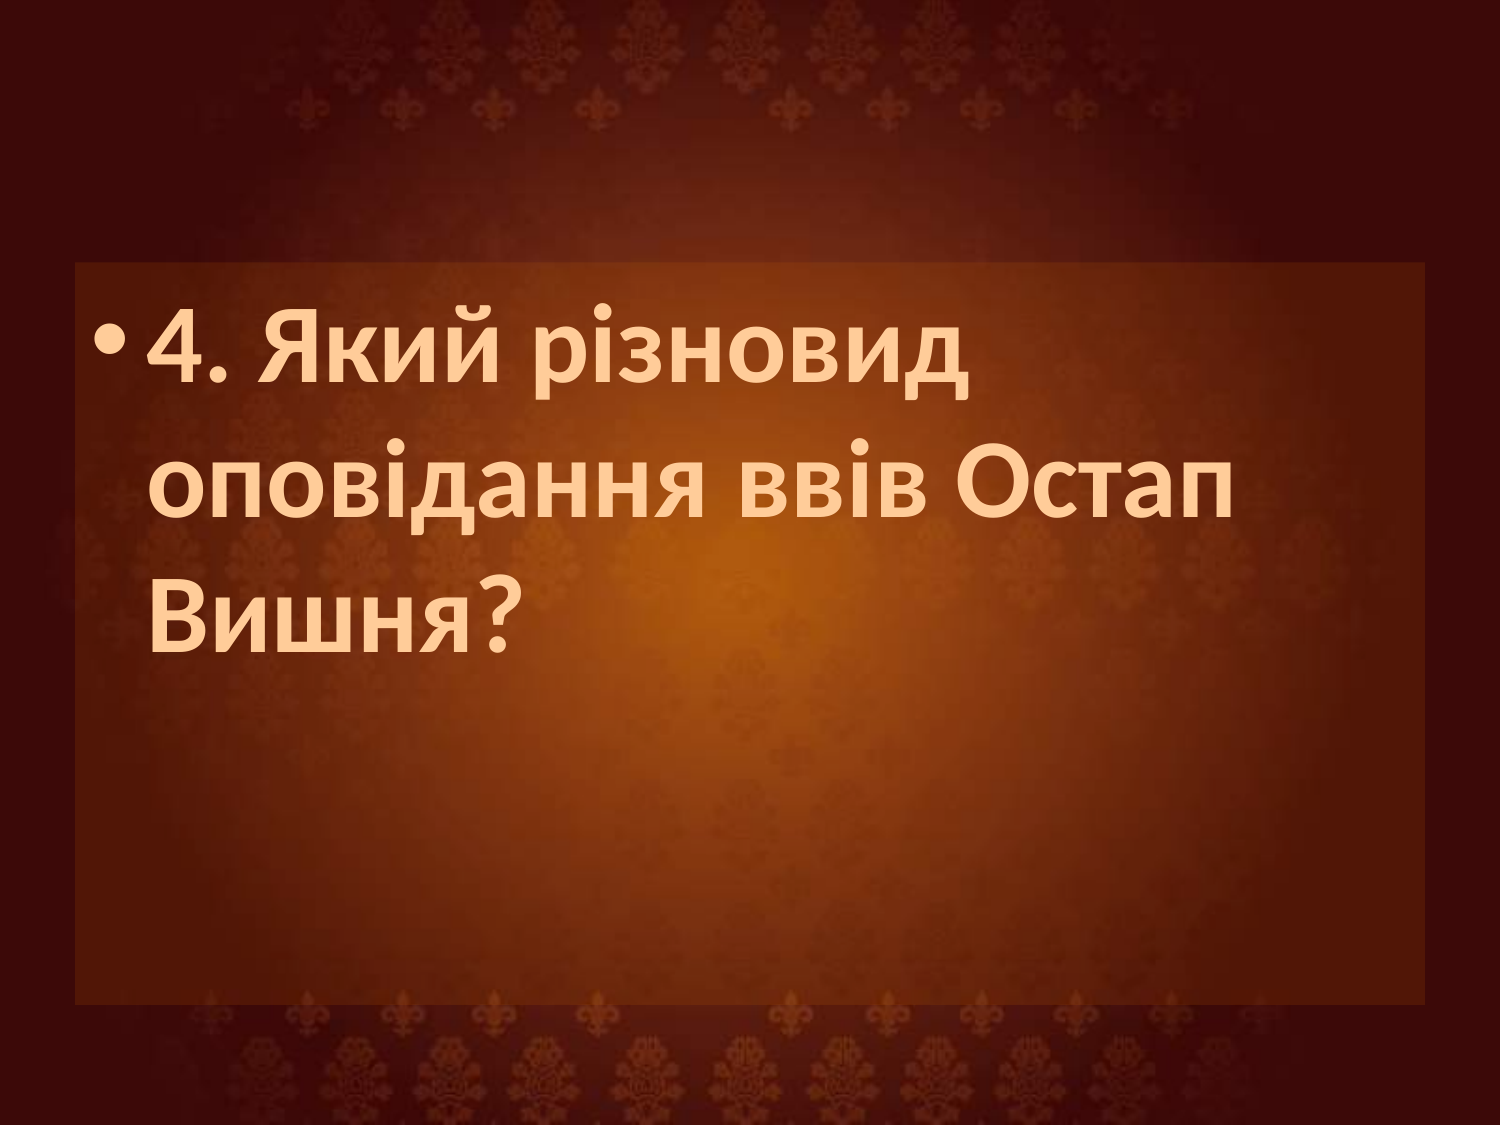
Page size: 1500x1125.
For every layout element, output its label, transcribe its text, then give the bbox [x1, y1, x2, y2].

list 4. Який різновид оповідання ввів Остап Вишня? [74, 262, 1426, 1006]
picture [0, 0, 1500, 1125]
